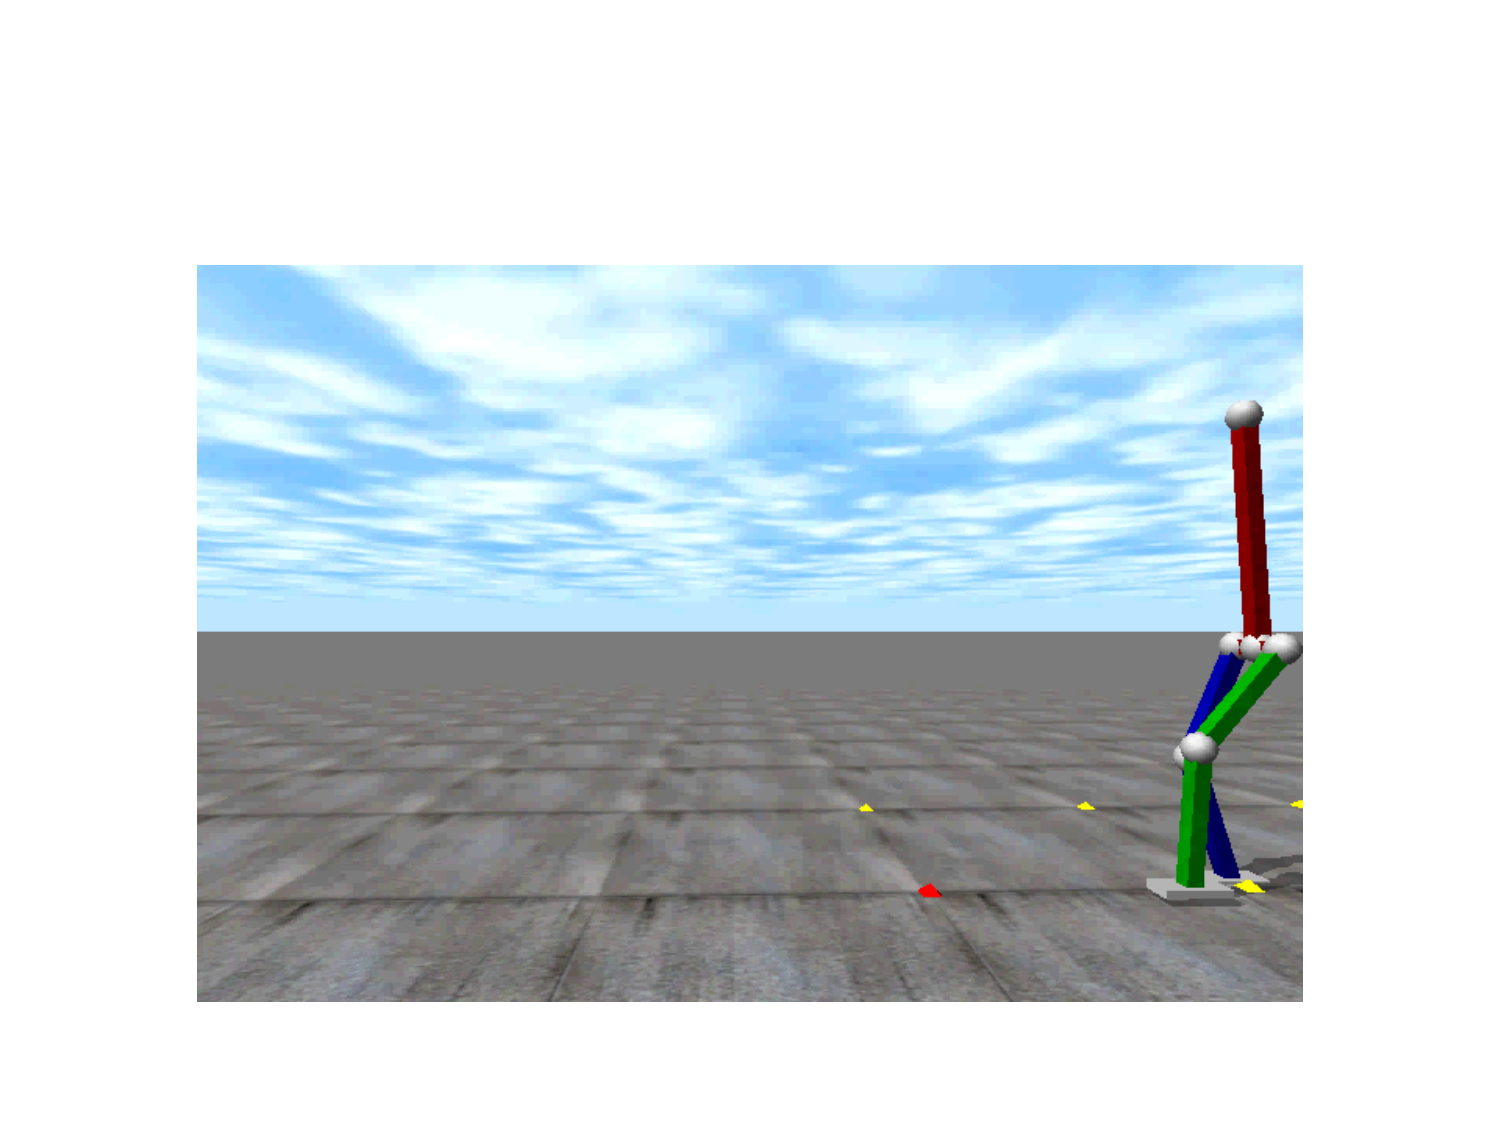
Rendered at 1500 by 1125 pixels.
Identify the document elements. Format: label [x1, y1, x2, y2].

list [196, 264, 1304, 1003]
